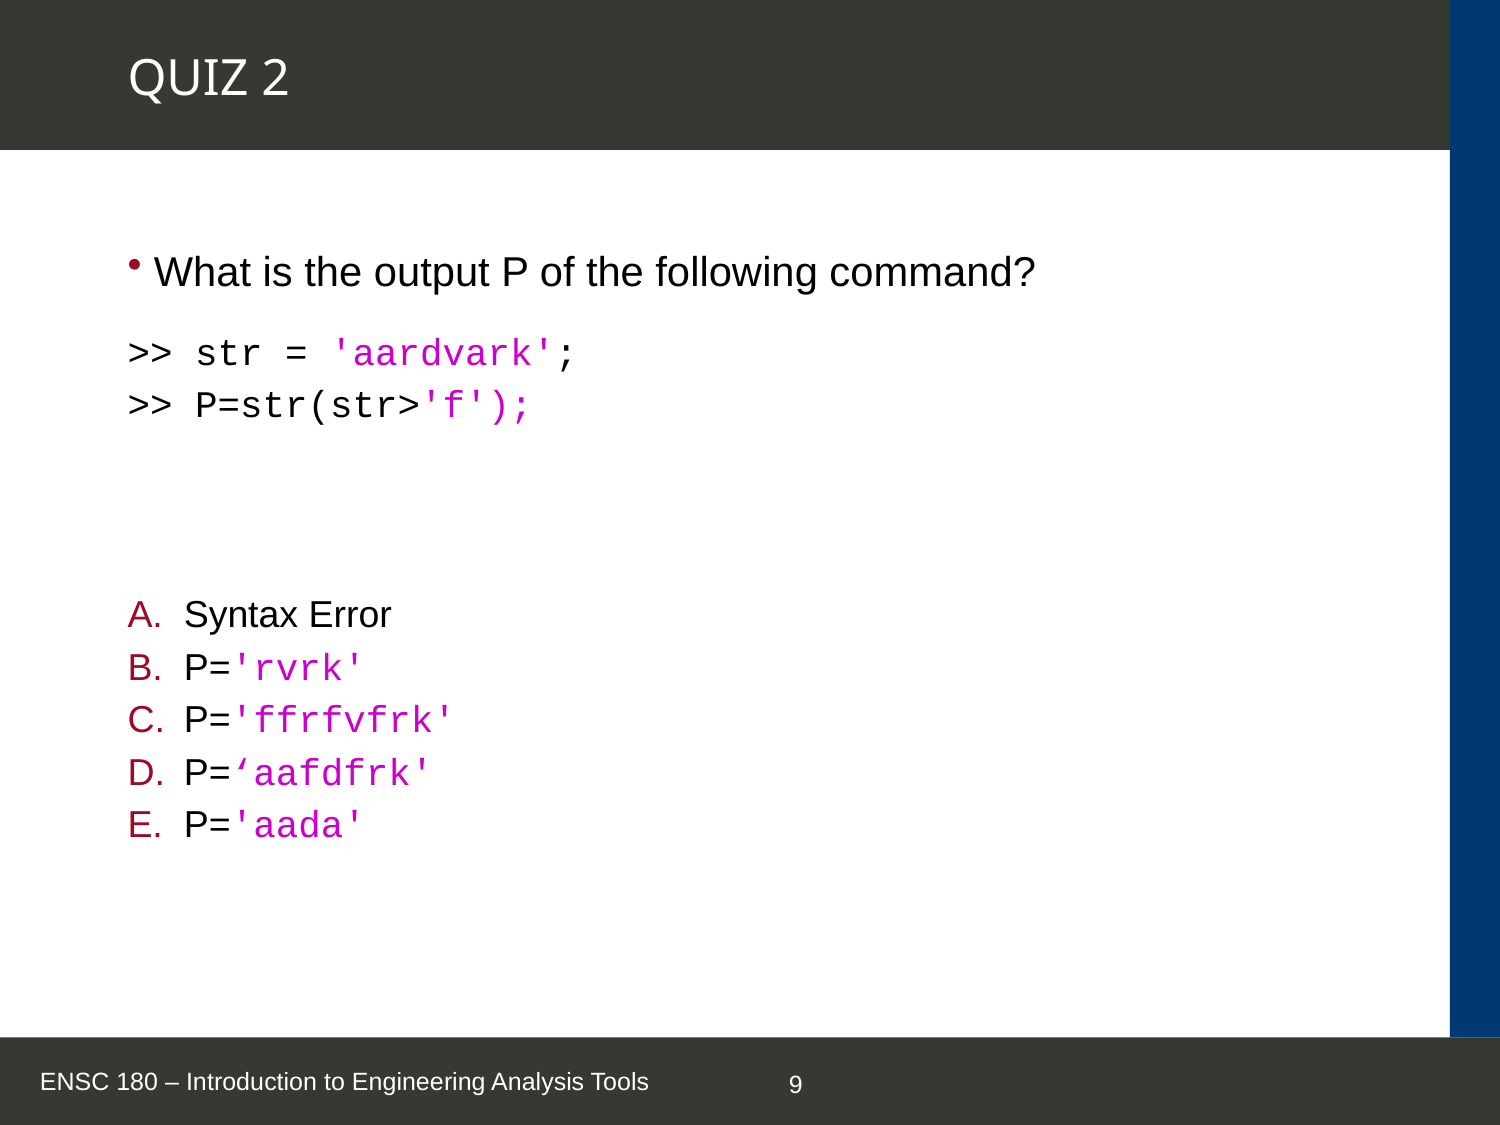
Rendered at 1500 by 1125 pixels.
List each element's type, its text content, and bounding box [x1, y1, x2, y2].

title QUIZ 2 [112, 37, 1450, 138]
footer ENSC 180 – Introduction to Engineering Analysis Tools [24, 1057, 740, 1113]
list What is the output P of the following command? >> str = 'aardvark'; >> P=str(str>'f'); Syntax Error P='rvrk' P='ffrfvfrk' P=‘aafdfrk' P='aada' [112, 237, 1388, 1029]
